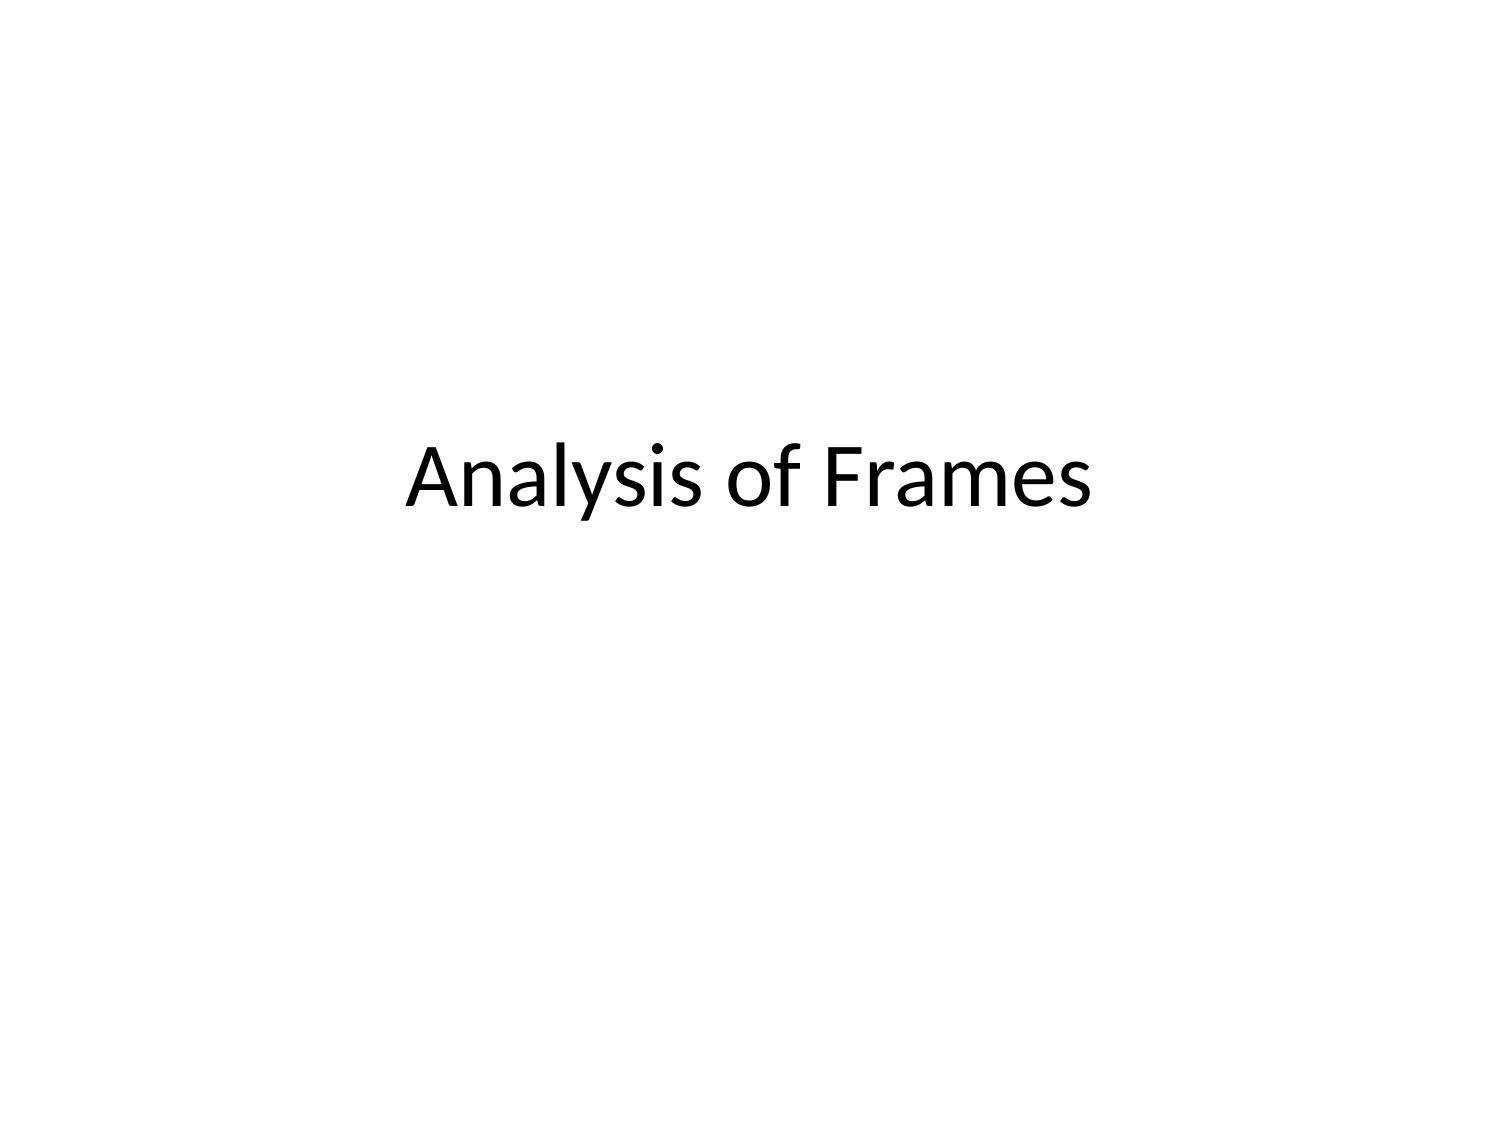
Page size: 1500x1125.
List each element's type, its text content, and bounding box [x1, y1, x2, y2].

title Analysis of Frames [112, 349, 1388, 591]
